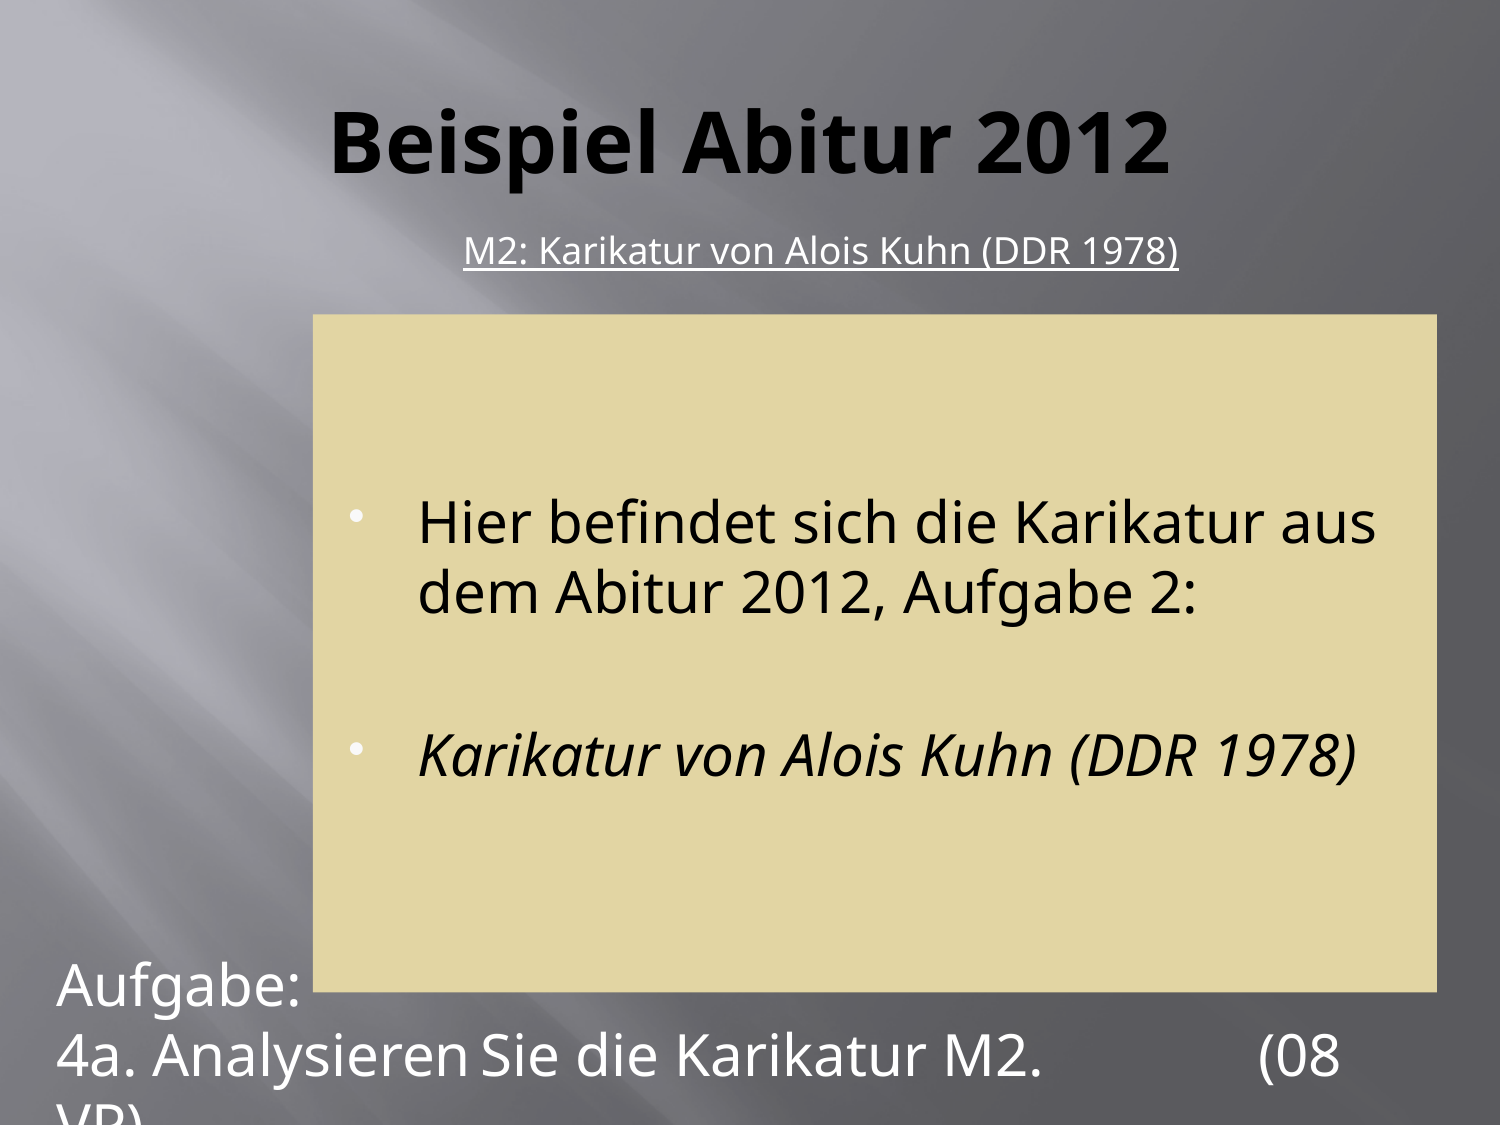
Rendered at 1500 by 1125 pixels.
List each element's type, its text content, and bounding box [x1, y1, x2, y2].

text_box M2: Karikatur von Alois Kuhn (DDR 1978) [206, 219, 1435, 280]
text_box Aufgabe: 4a. Analysieren Sie die Karikatur M2. (08 VP) [41, 940, 1459, 1125]
list Hier befindet sich die Karikatur aus dem Abitur 2012, Aufgabe 2: Karikatur von Alois Kuhn (DDR 1978) [312, 314, 1437, 993]
title Beispiel Abitur 2012 [75, 45, 1425, 233]
